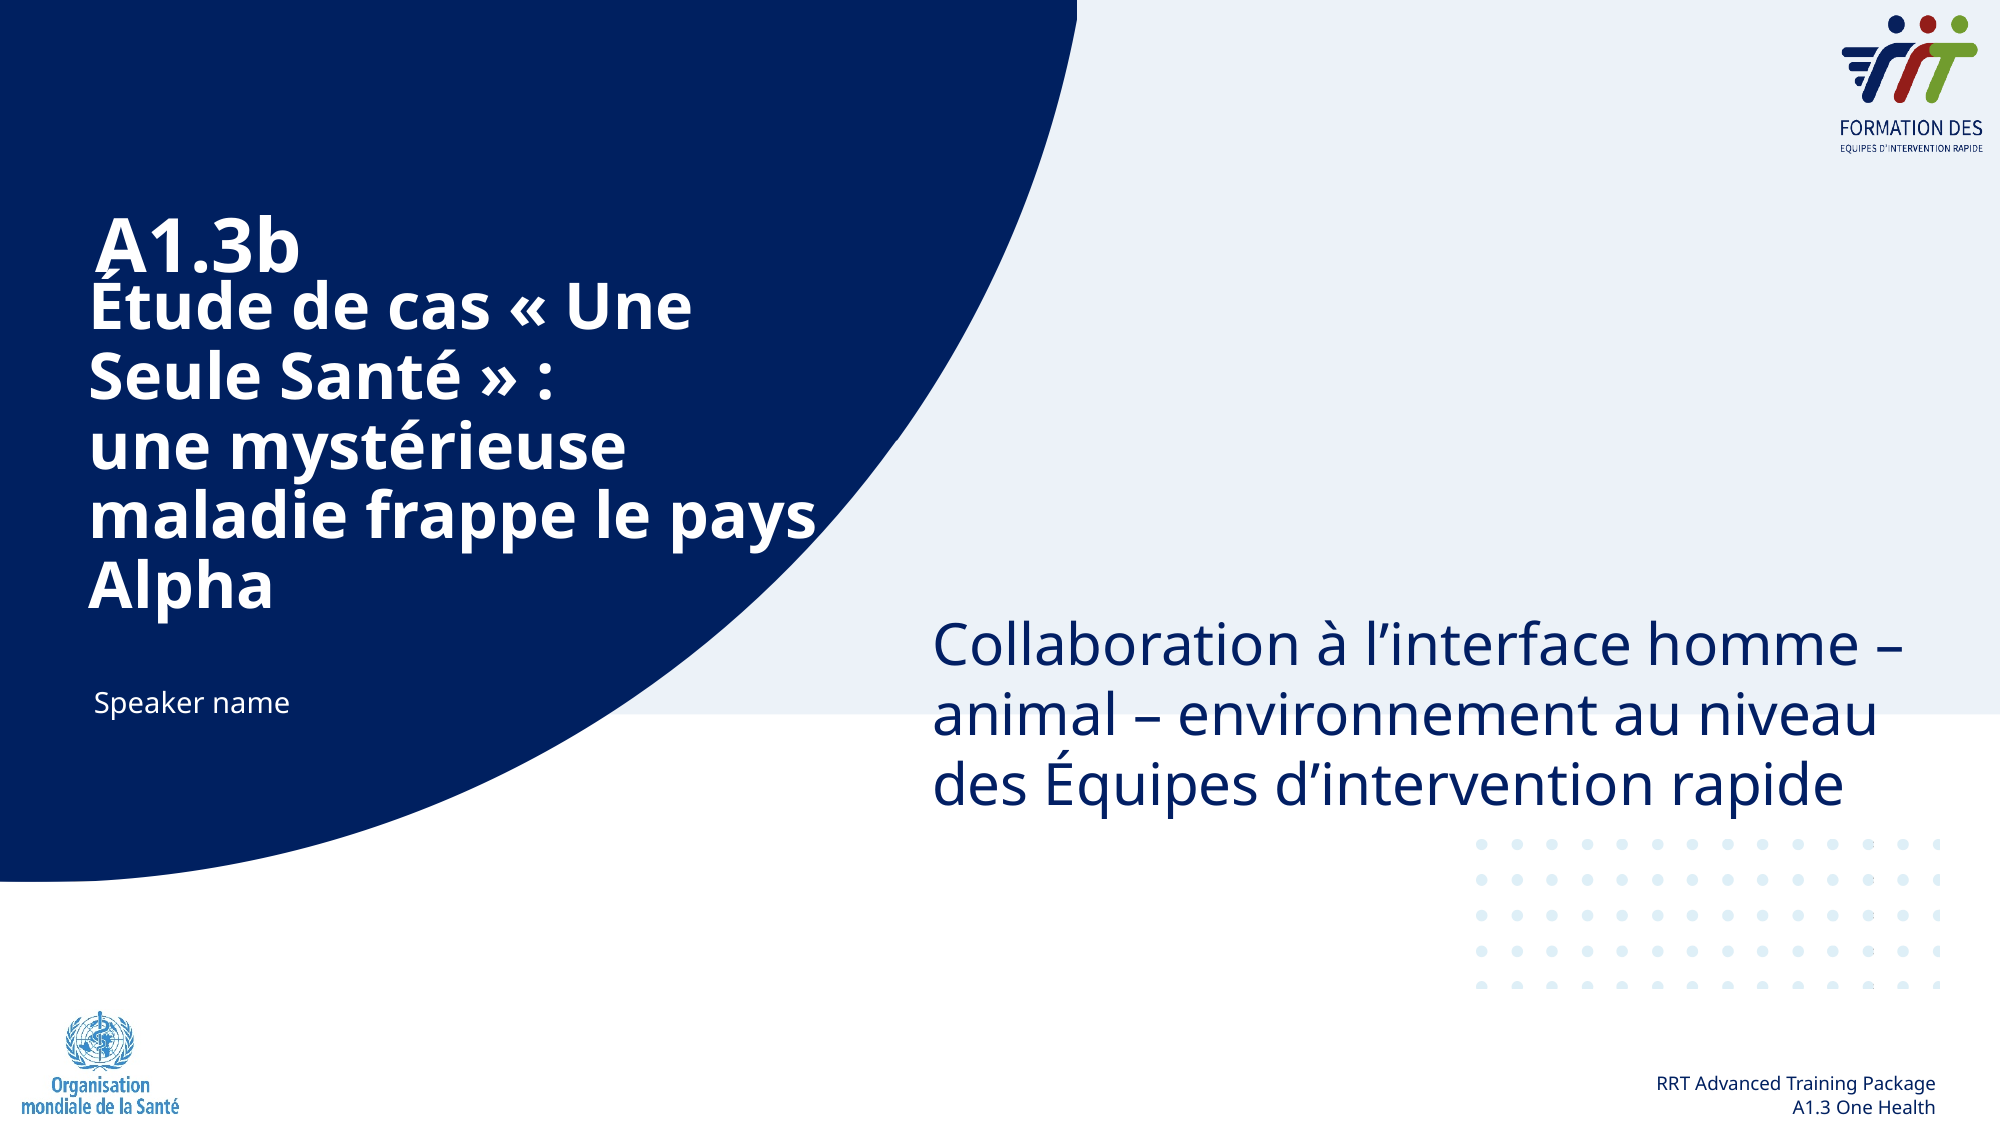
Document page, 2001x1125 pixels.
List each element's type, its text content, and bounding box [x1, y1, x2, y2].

picture [20, 1009, 180, 1115]
picture [1476, 839, 1940, 989]
text_box A1.3b [68, 190, 1063, 295]
picture [0, 0, 1077, 882]
title Étude de cas « Une Seule Santé » : une mystérieuse maladie frappe le pays Alpha [80, 295, 872, 601]
picture [1840, 14, 1983, 154]
text_box Collaboration à l’interface homme – animal – environnement au niveau des Équipes d’intervention rapide [924, 600, 1919, 910]
text_box Speaker name [86, 677, 469, 727]
